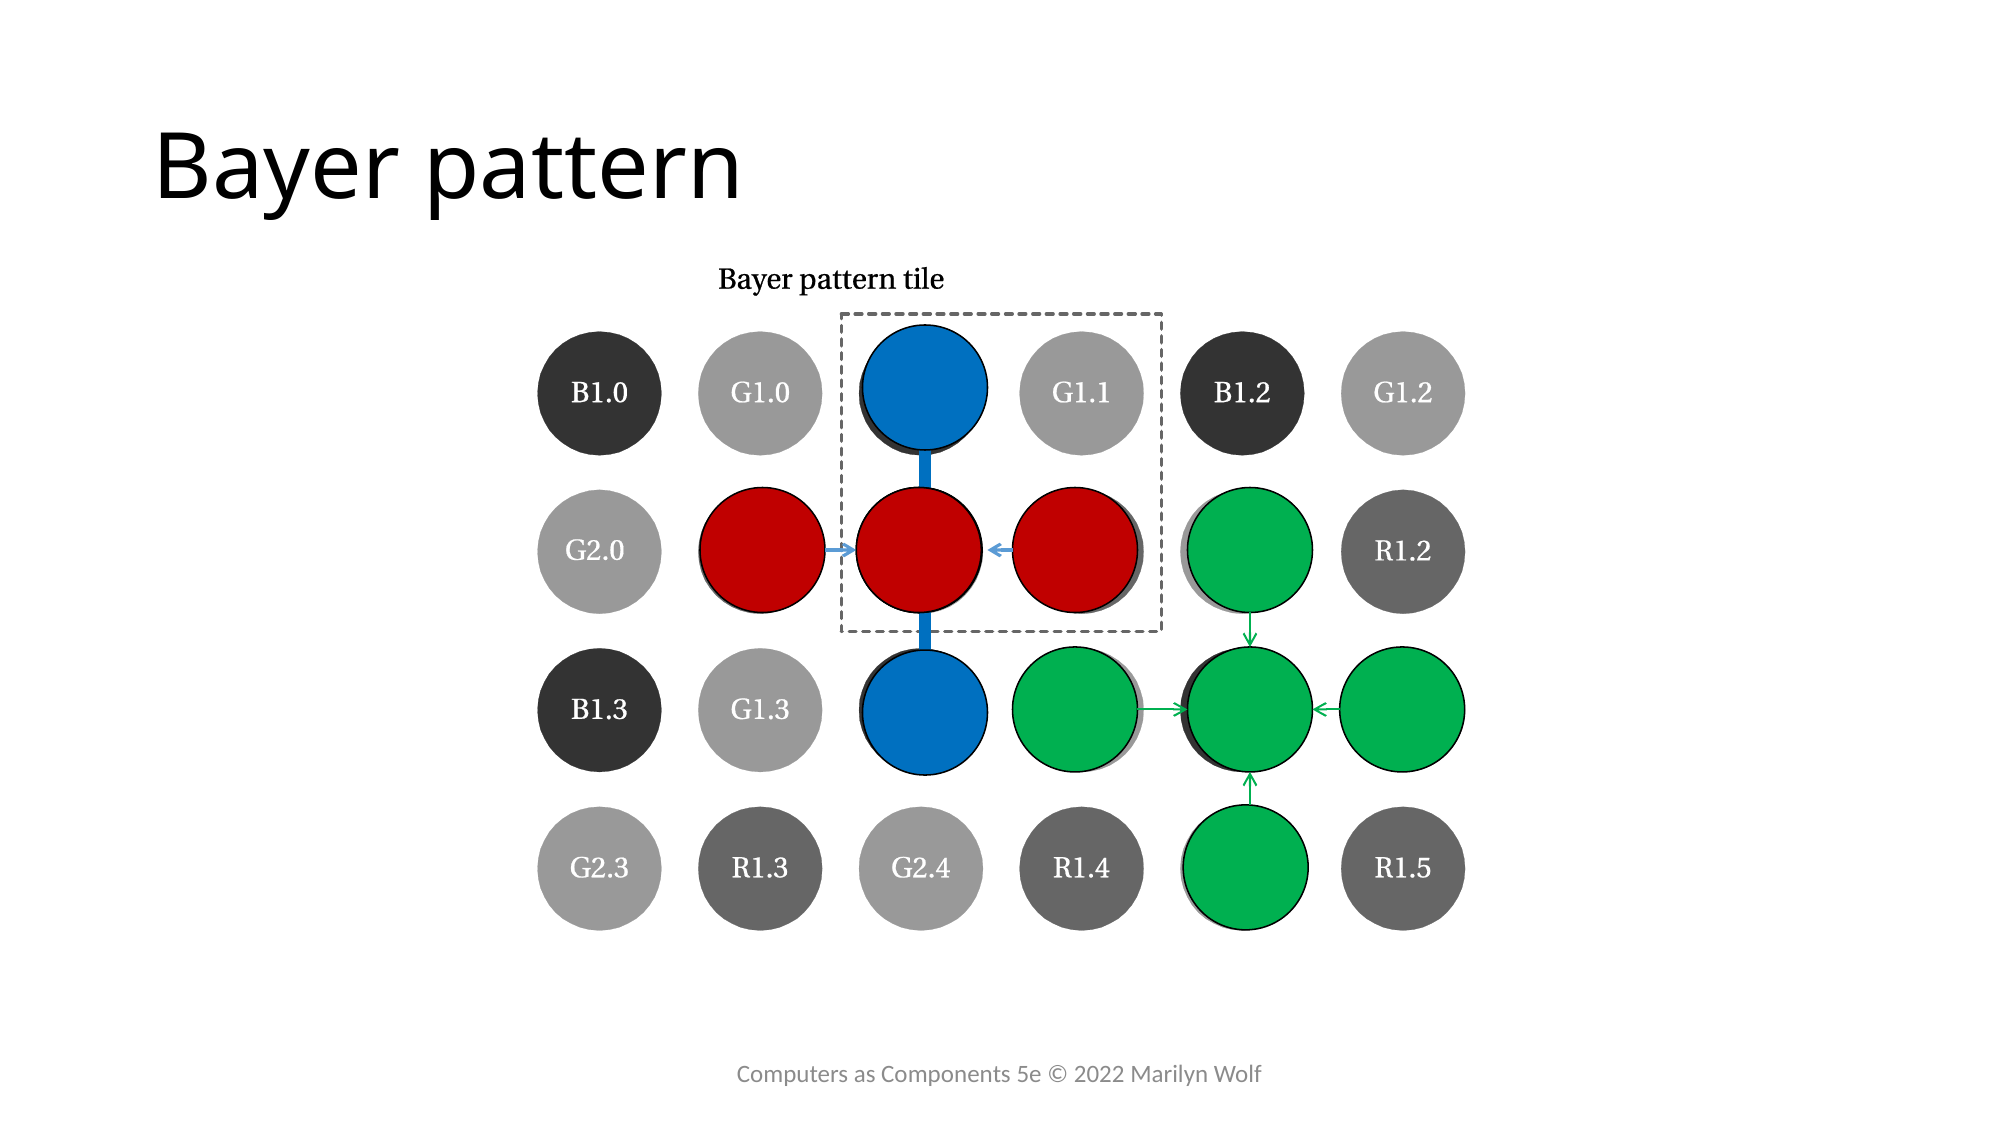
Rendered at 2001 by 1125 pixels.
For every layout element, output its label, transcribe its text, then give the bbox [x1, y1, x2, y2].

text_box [699, 487, 1012, 613]
title Bayer pattern [137, 59, 1863, 278]
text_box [862, 613, 988, 775]
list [537, 262, 1467, 931]
footer Computers as Components 5e © 2022 Marilyn Wolf [662, 1042, 1338, 1103]
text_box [1012, 487, 1465, 930]
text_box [862, 324, 988, 487]
